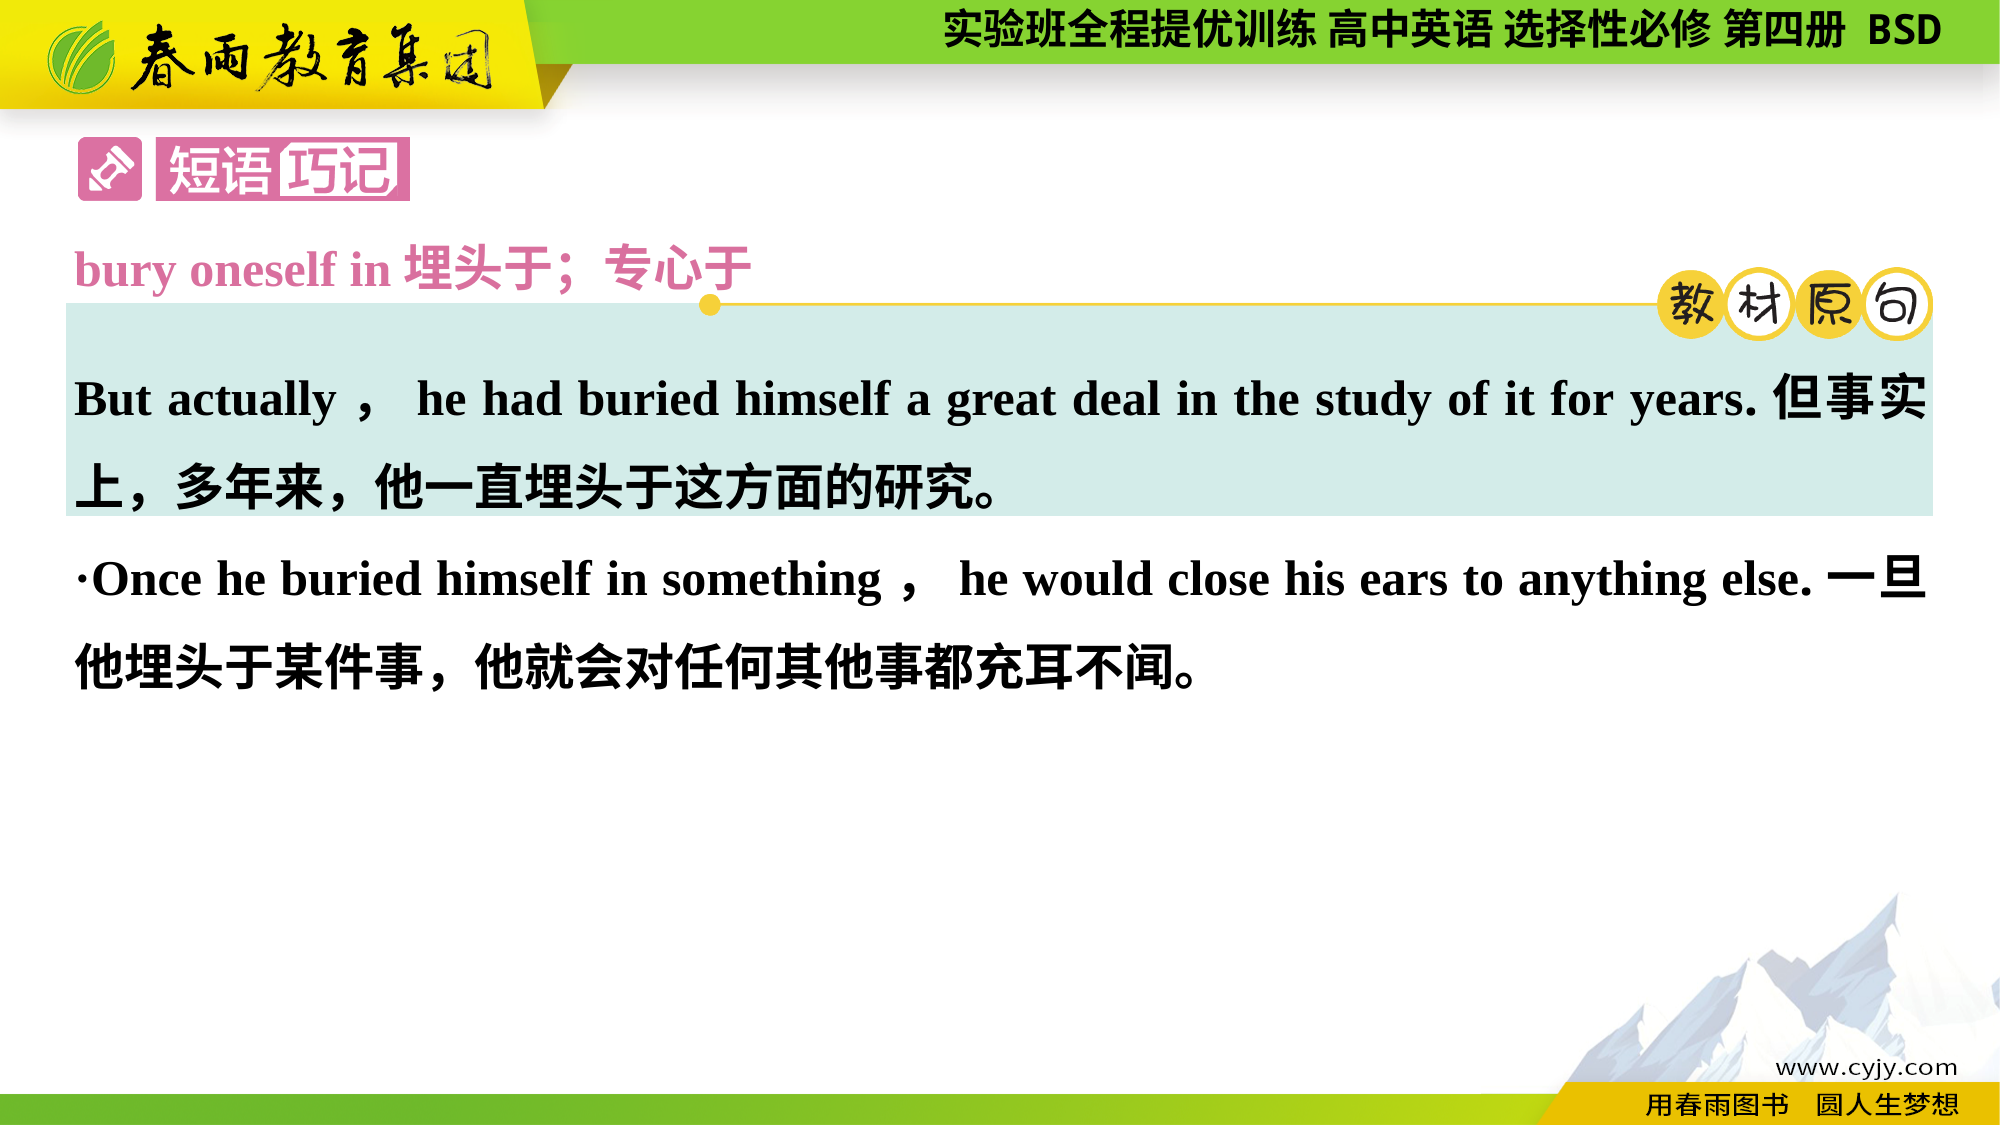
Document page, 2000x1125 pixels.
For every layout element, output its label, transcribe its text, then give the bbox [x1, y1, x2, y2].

picture [0, 0, 2000, 1125]
list bury oneself in埋头于；专心于 But actually，he had buried himself a great deal in the study of it for years.但事实上，多年来，他一直埋头于这方面的研究。 ·Once he buried himself in something，he would close his ears to anything else.一旦他埋头于某件事，他就会对任何其他事都充耳不闻。 [59, 198, 1944, 708]
